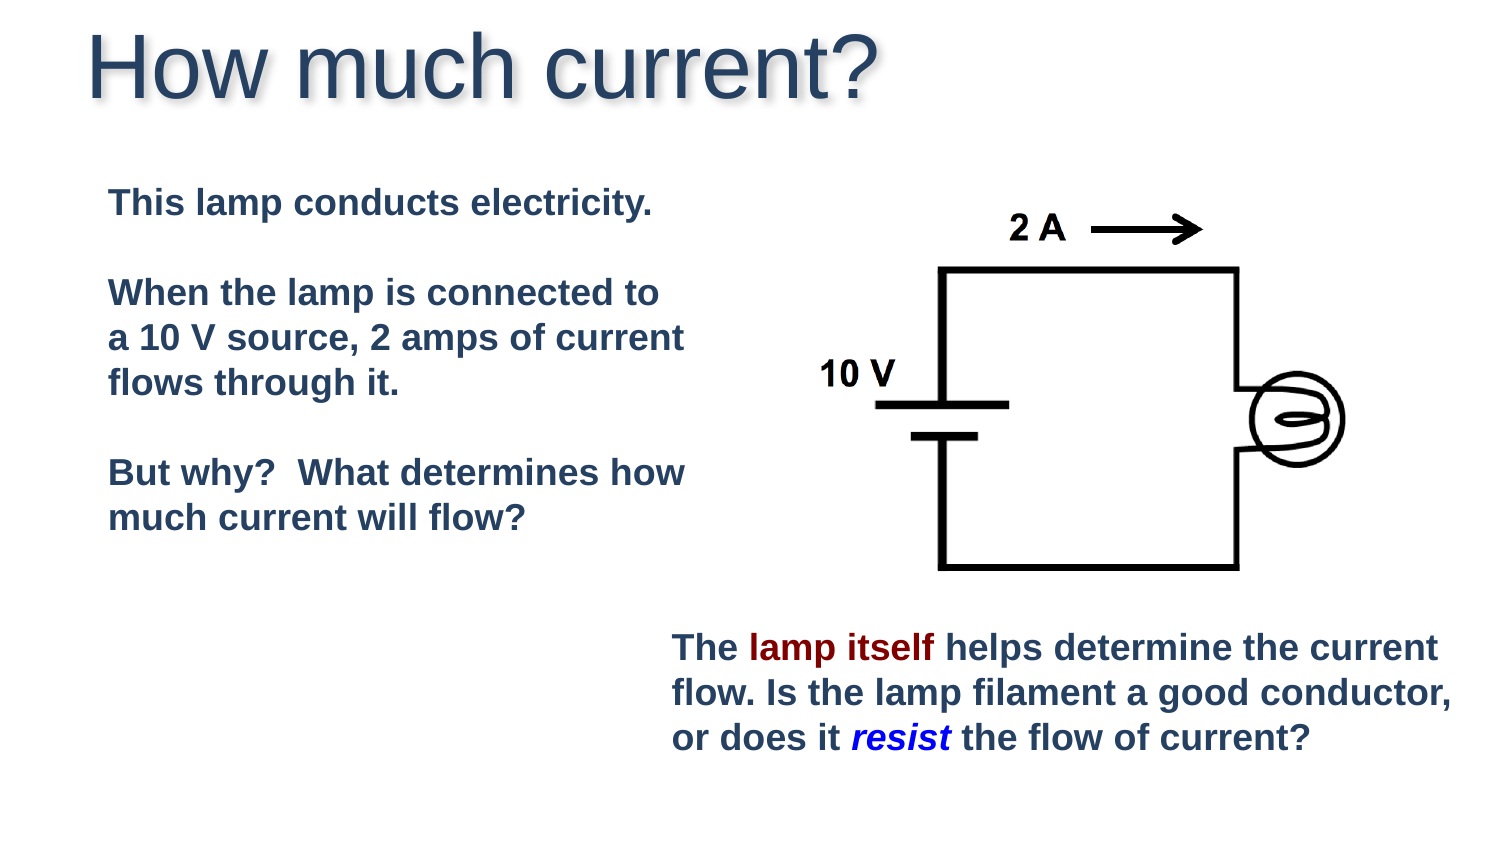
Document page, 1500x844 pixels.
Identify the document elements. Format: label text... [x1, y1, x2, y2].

text_box How much current? [70, 0, 1208, 206]
picture [816, 195, 1353, 579]
text_box The lamp itself helps determine the current flow. Is the lamp filament a good conductor, or does it resist the flow of current? [656, 615, 1498, 766]
text_box This lamp conducts electricity. When the lamp is connected to a 10 V source, 2 amps of current flows through it. But why? What determines how much current will flow? [93, 170, 705, 590]
